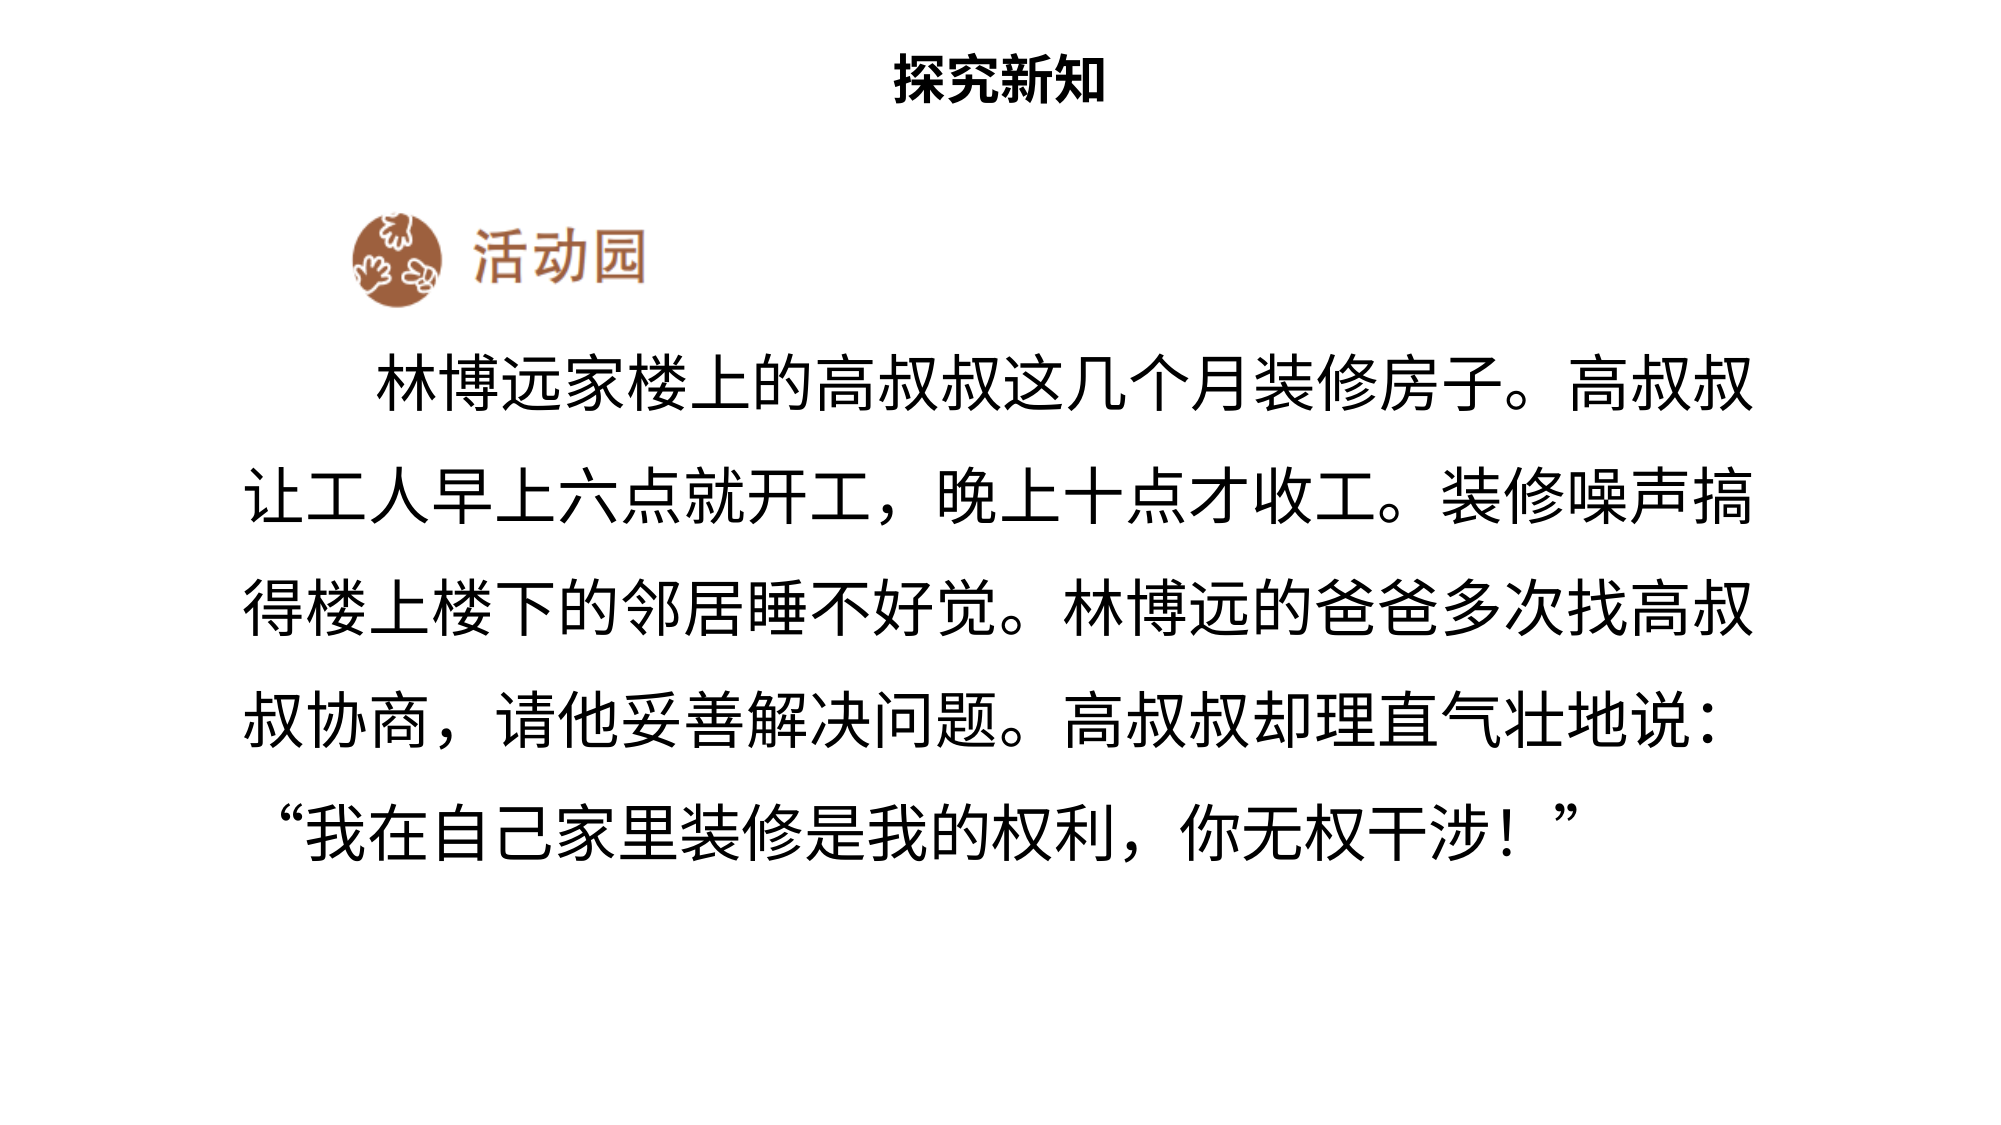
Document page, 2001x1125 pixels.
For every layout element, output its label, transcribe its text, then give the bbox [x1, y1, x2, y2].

picture [350, 207, 650, 313]
title 探究新知 [193, 38, 1808, 119]
text_box 林博远家楼上的高叔叔这几个月装修房子。高叔叔让工人早上六点就开工，晚上十点才收工。装修噪声搞得楼上楼下的邻居睡不好觉。林博远的爸爸多次找高叔叔协商，请他妥善解决问题。高叔叔却理直气壮地说：“我在自己家里装修是我的权利，你无权干涉！” [227, 299, 1772, 653]
